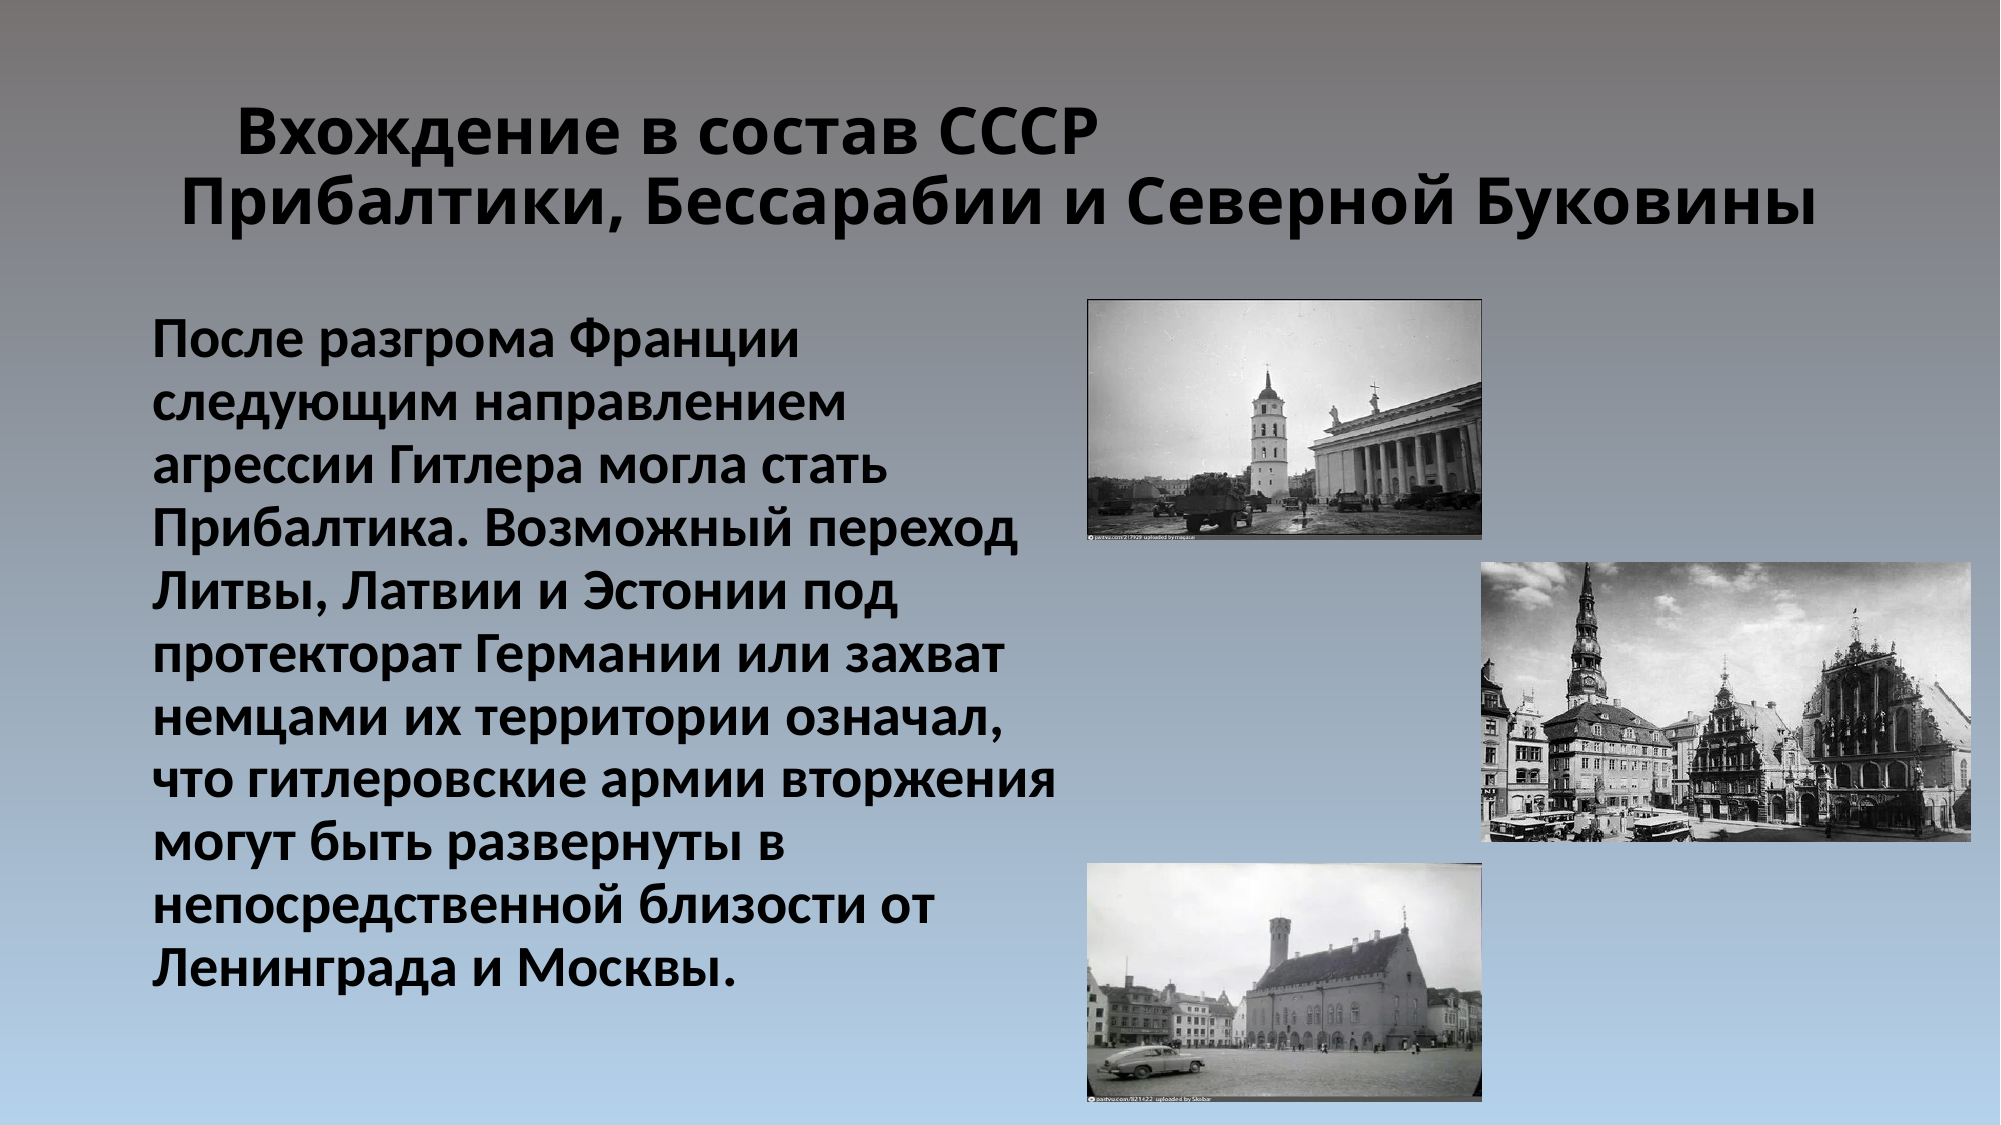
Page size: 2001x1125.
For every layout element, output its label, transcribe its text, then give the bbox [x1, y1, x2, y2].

picture [1481, 562, 1971, 842]
picture [1087, 299, 1482, 540]
picture [1087, 863, 1482, 1102]
title Вхождение в состав СССР Прибалтики, Бессарабии и Северной Буковины [137, 59, 1863, 278]
list После разгрома Франции следующим направлением агрессии Гитлера могла стать Прибалтика. Возможный переход Литвы, Латвии и Эстонии под протекторат Германии или захват немцами их территории означал, что гитлеровские армии вторжения могут быть развернуты в непосредственной близости от Ленинграда и Москвы. [137, 299, 1088, 1014]
